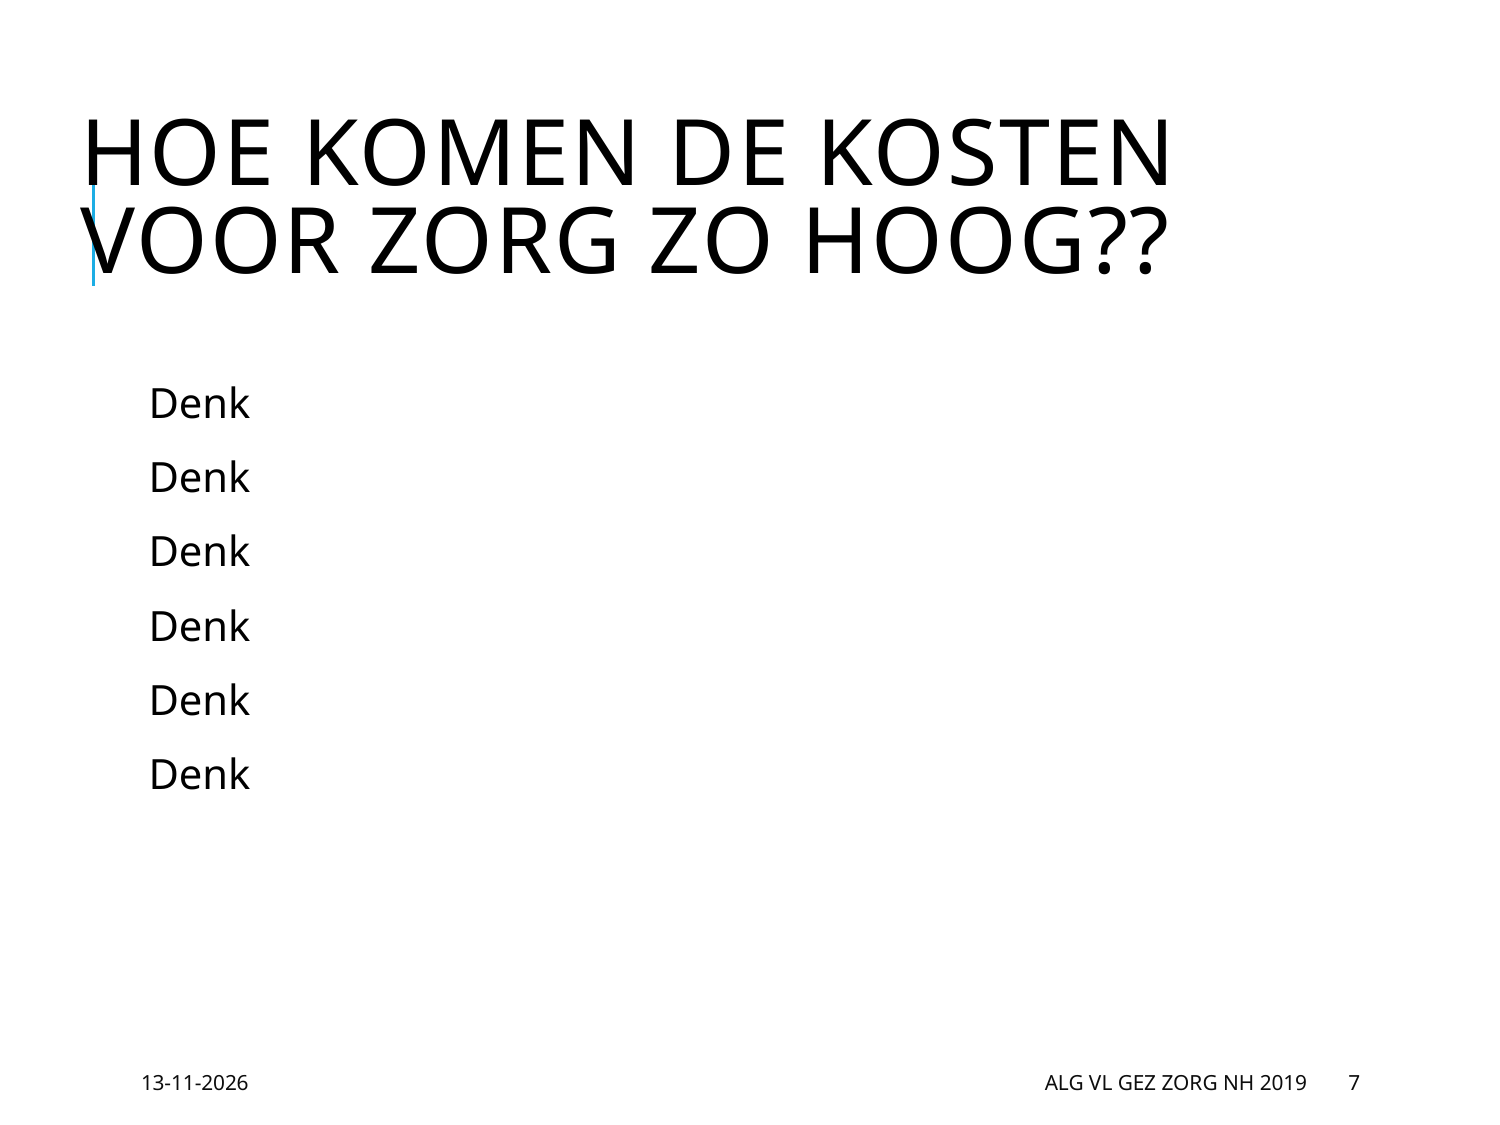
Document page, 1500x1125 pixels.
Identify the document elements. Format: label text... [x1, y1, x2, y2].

slide_number 7 [1333, 1061, 1454, 1107]
title Hoe komen de kosten voor zorg zo hoog?? [64, 55, 1425, 350]
list Denk Denk Denk Denk Denk Denk [126, 375, 1322, 1035]
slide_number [126, 1061, 392, 1107]
footer Alg VL gez zorg NH 2019 [595, 1061, 1322, 1107]
